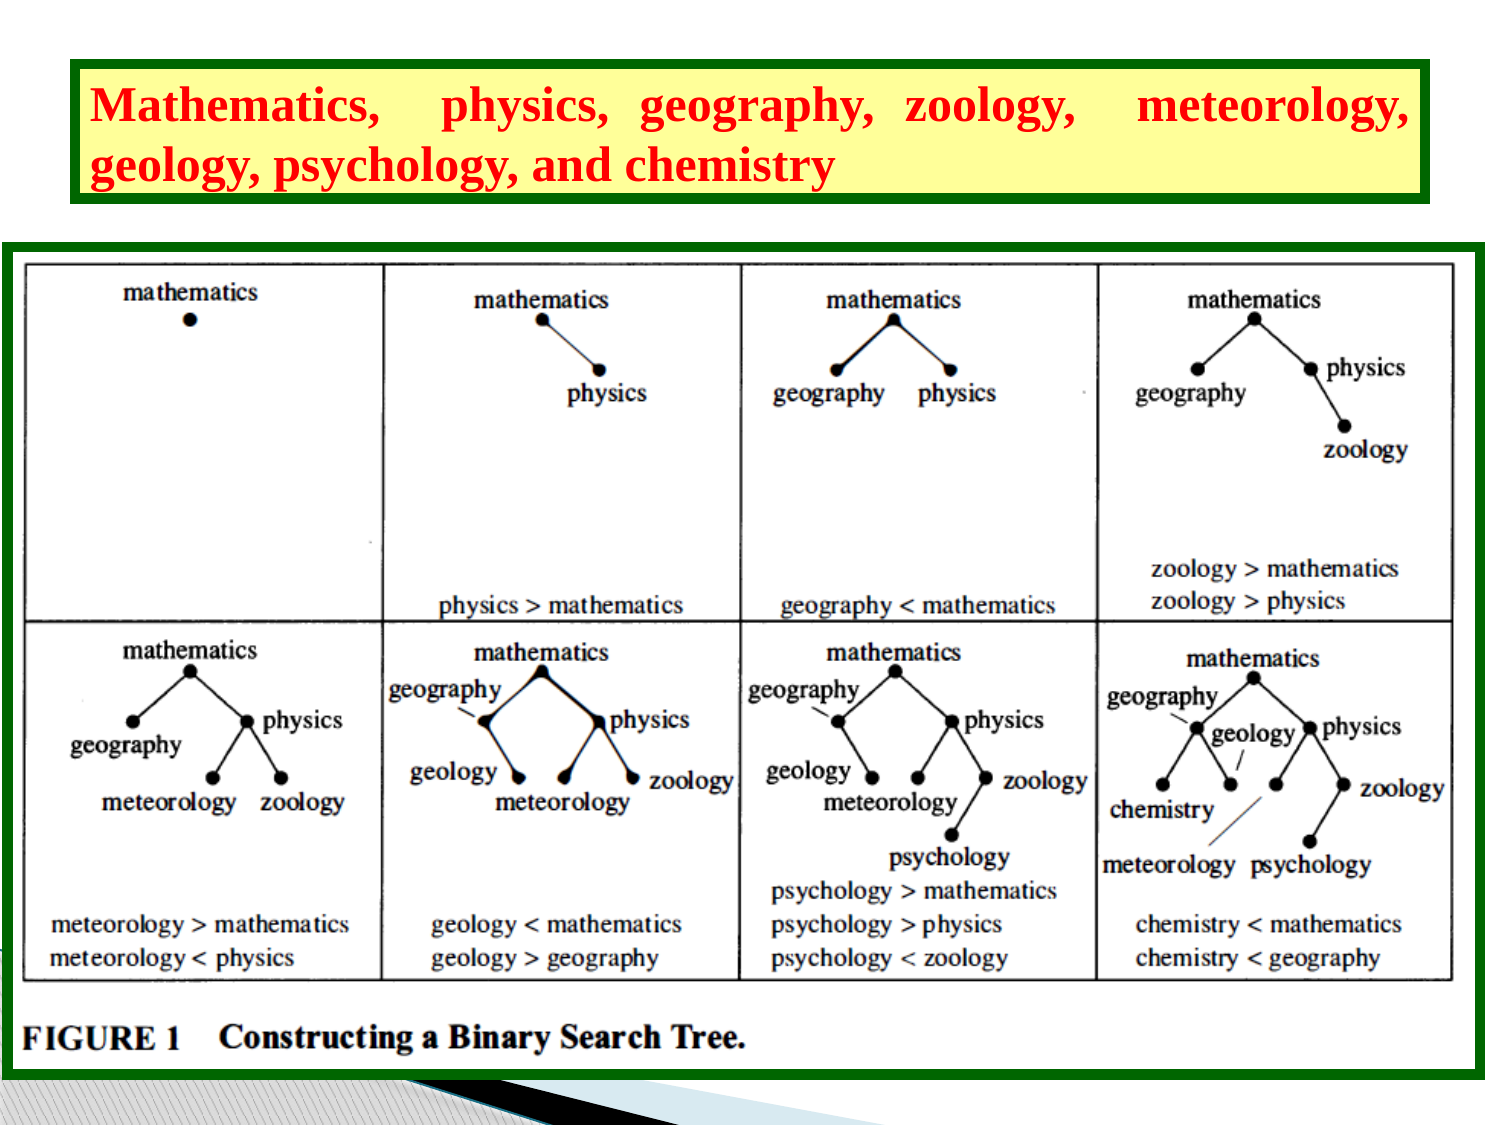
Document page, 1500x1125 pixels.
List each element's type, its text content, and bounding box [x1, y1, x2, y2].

text_box Mathematics, physics, geography, zoology, meteorology, geology, psychology, and chemistry [74, 63, 1425, 199]
picture [12, 251, 1476, 1070]
